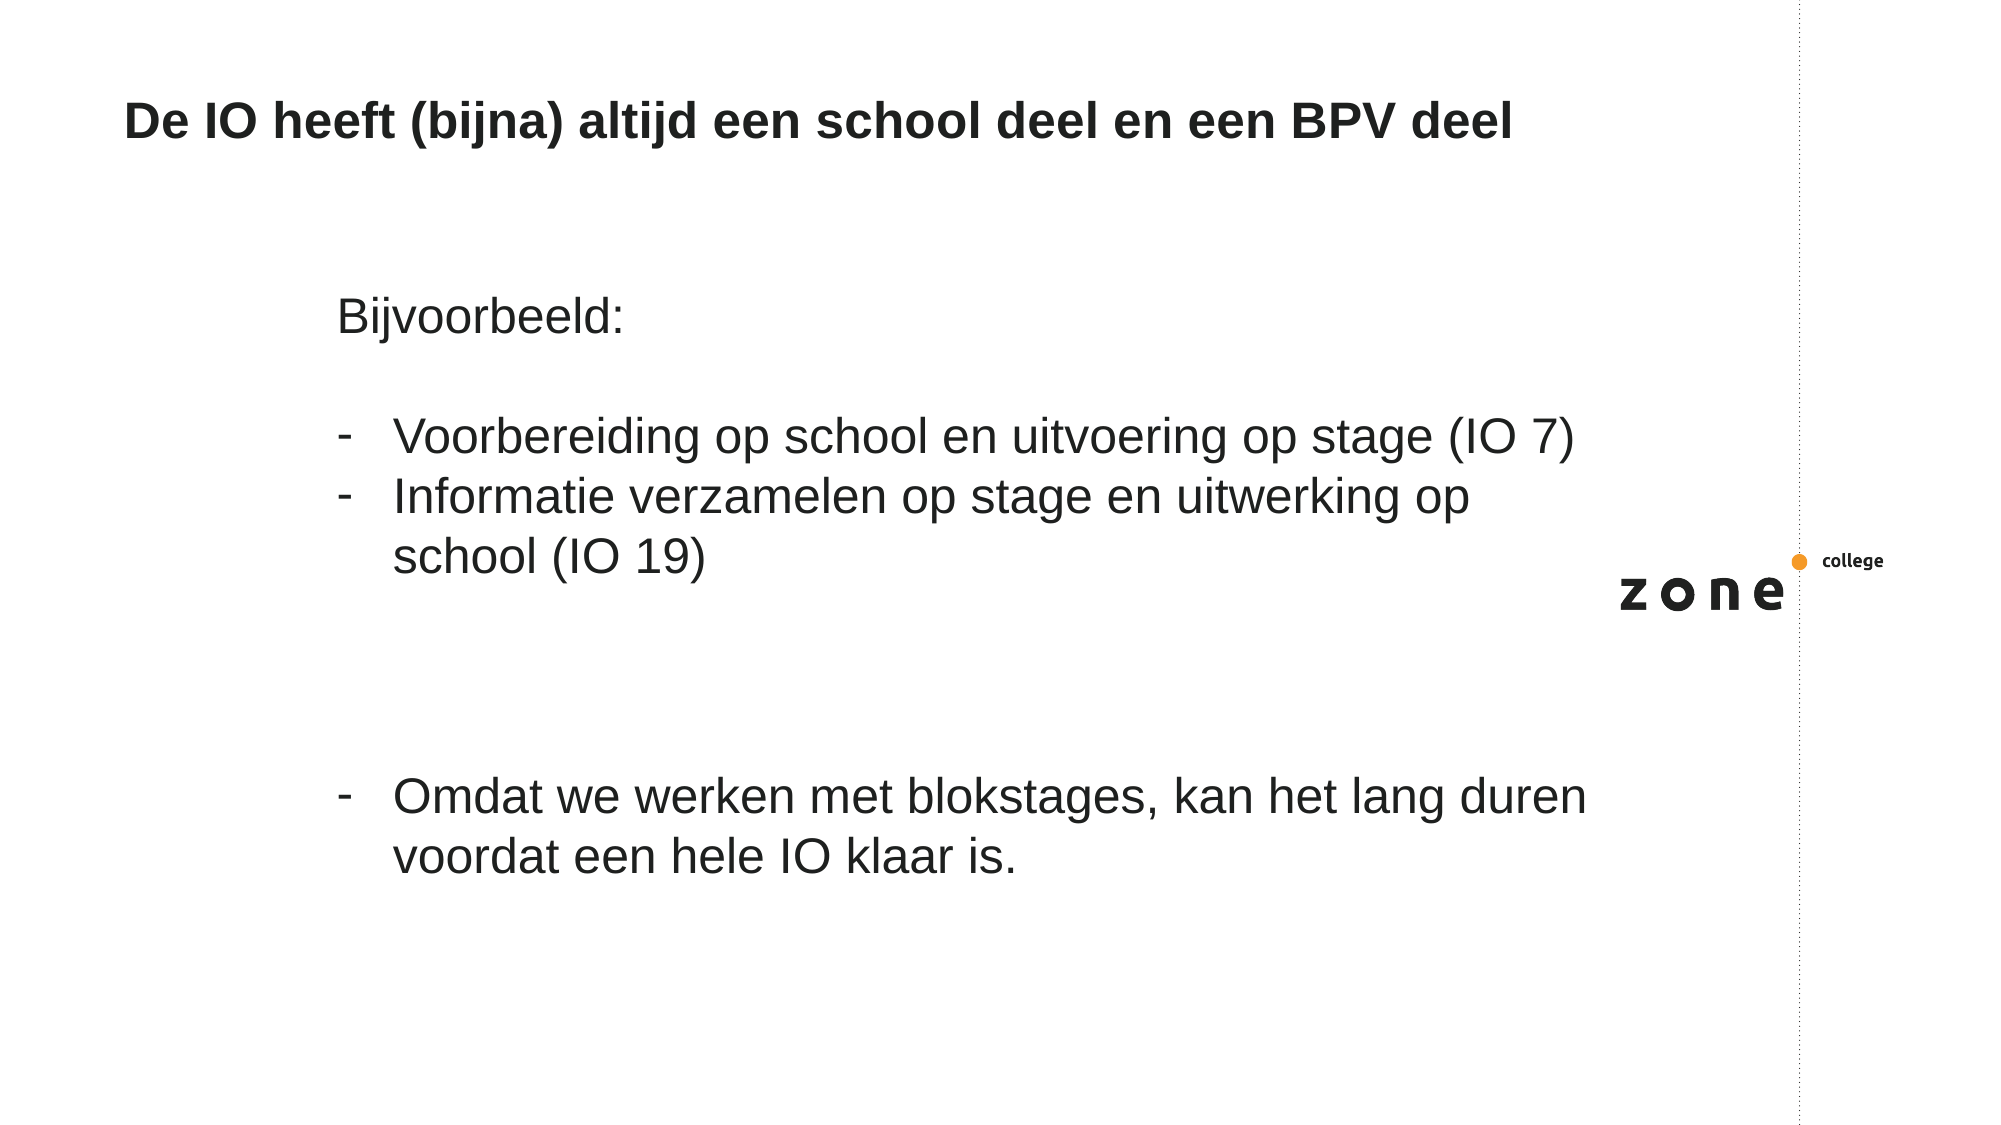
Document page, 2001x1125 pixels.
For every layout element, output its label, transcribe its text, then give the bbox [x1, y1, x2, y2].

list Bijvoorbeeld: Voorbereiding op school en uitvoering op stage (IO 7) Informatie verzamelen op stage en uitwerking op school (IO 19) Omdat we werken met blokstages, kan het lang duren voordat een hele IO klaar is. [336, 283, 1607, 998]
title De IO heeft (bijna) altijd een school deel en een BPV deel [124, 94, 1607, 272]
picture [1596, 0, 2001, 1125]
